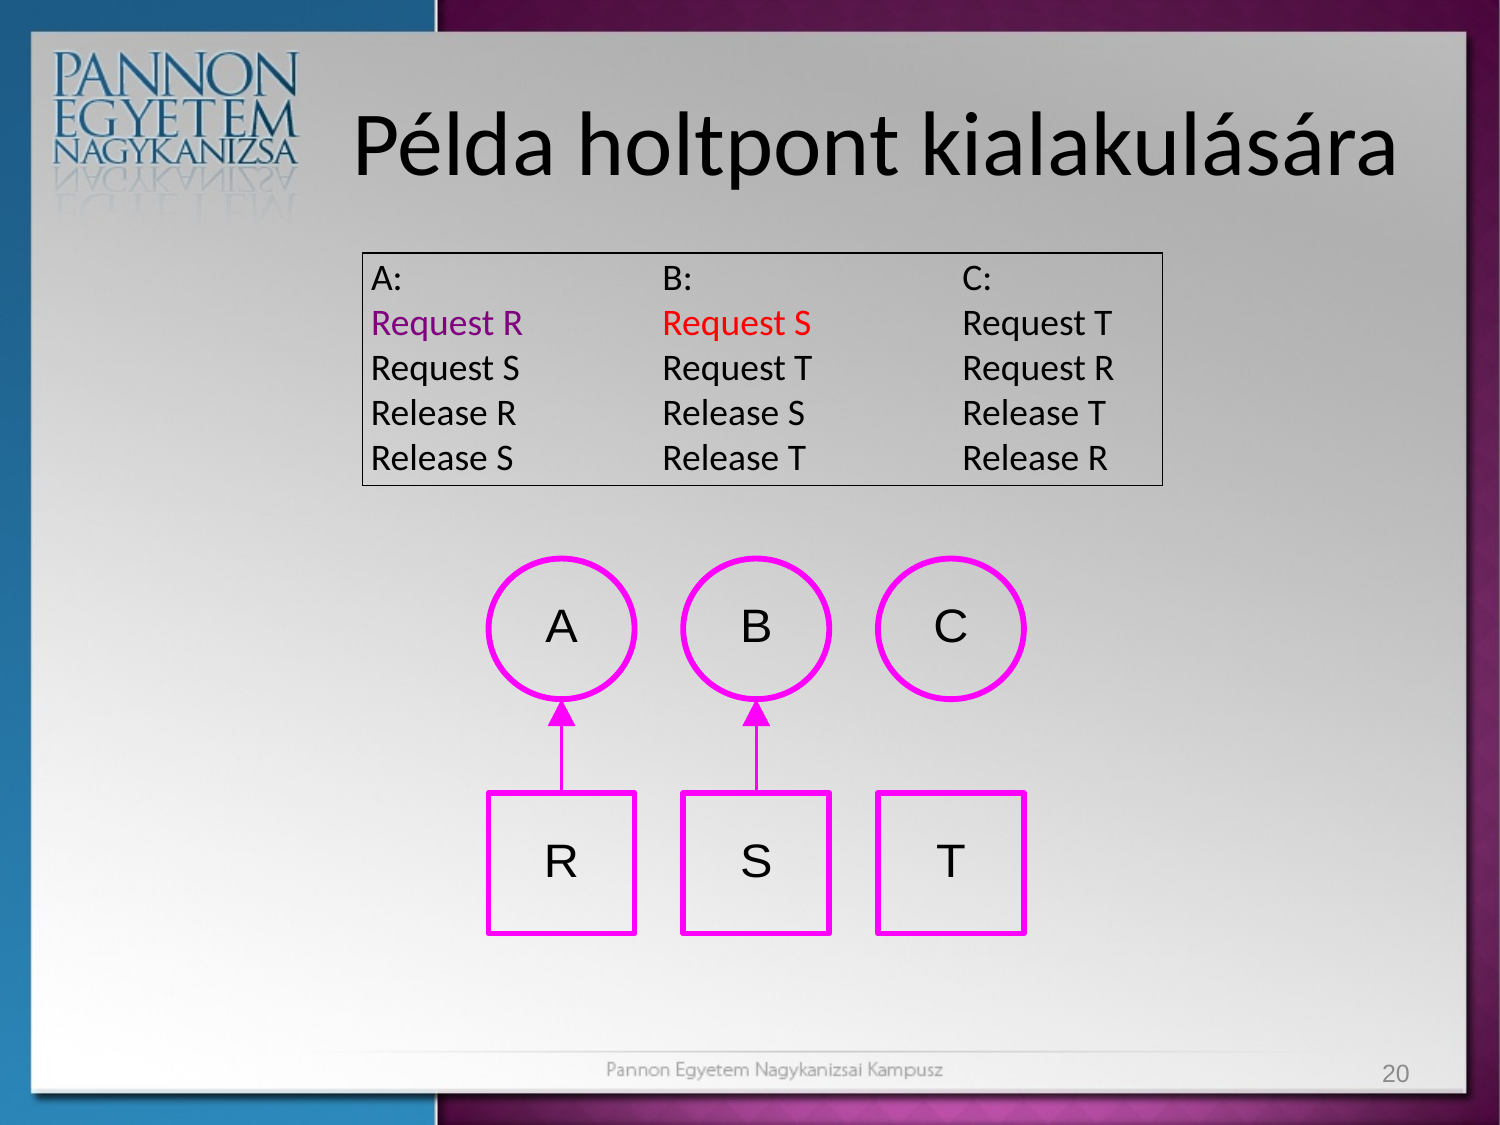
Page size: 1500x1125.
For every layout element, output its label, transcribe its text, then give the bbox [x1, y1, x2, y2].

title Példa holtpont kialakulására [328, 45, 1425, 233]
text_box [412, 549, 1101, 1006]
text_box A: B: C: Request R Request S Request T Request S Request T Request R Release R Release S Release T Release S Release T Release R [362, 253, 1163, 486]
picture [0, 0, 1500, 1125]
slide_number 20 [1074, 1042, 1425, 1103]
